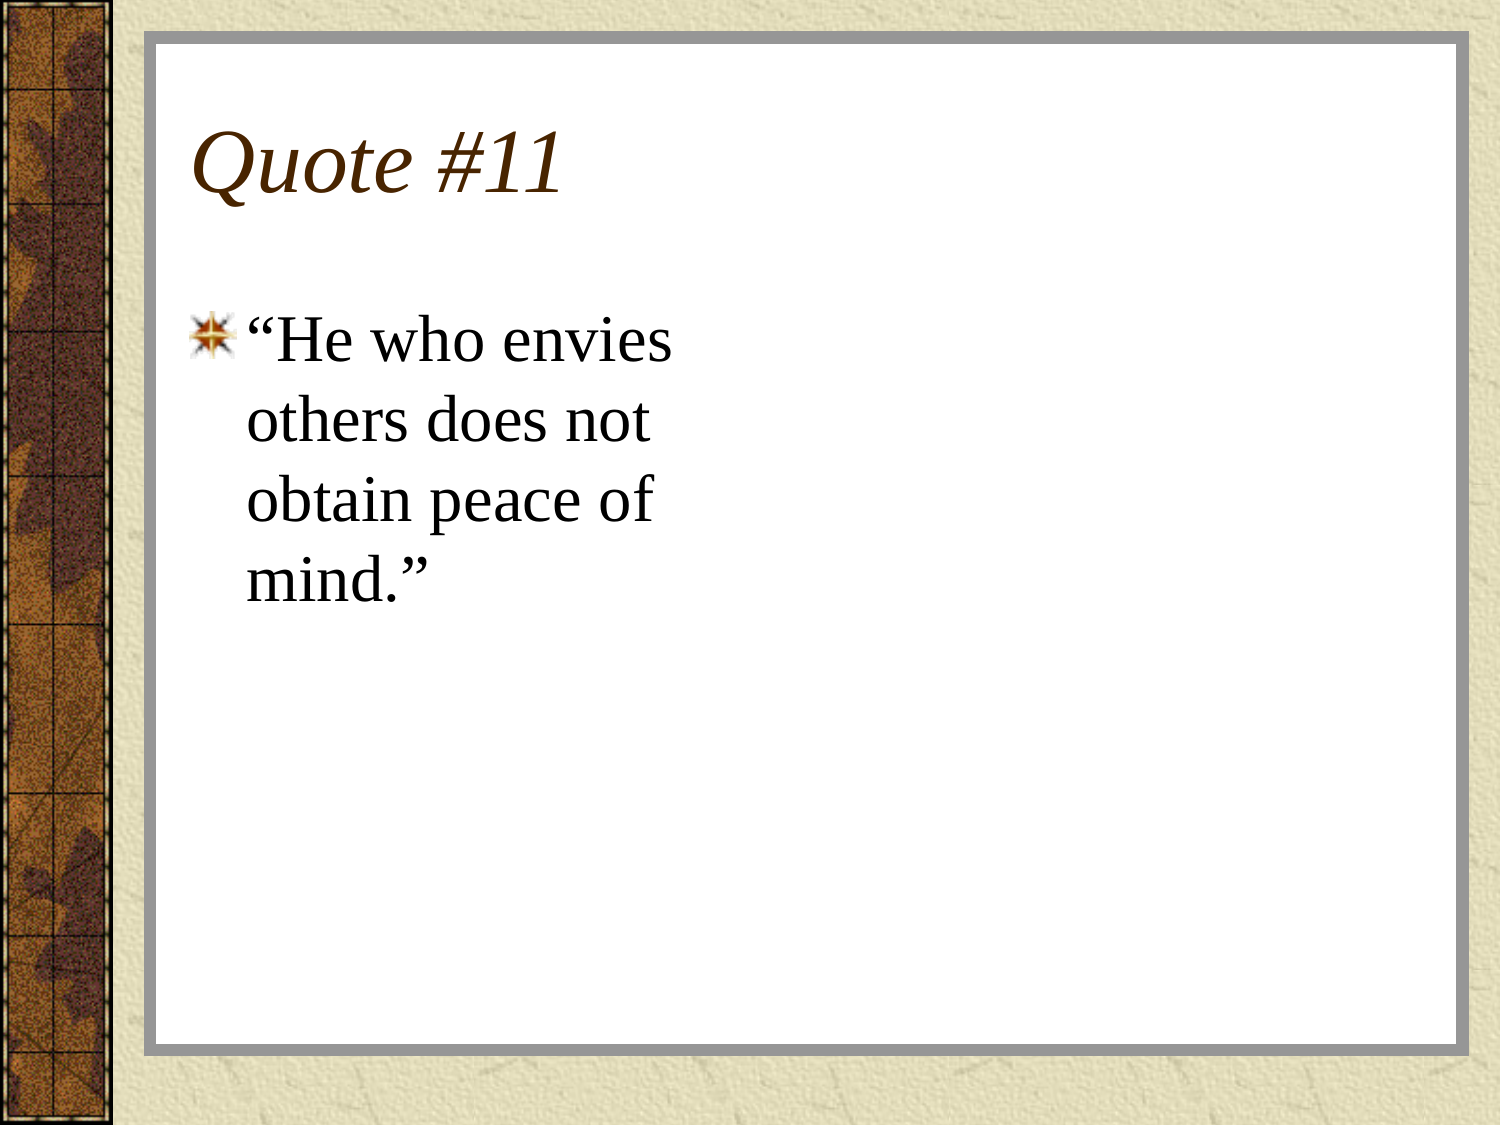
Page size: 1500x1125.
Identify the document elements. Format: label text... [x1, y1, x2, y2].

list “He who envies others does not obtain peace of mind.” [174, 287, 800, 963]
picture [0, 0, 1500, 1125]
title Quote #11 [174, 62, 1450, 250]
